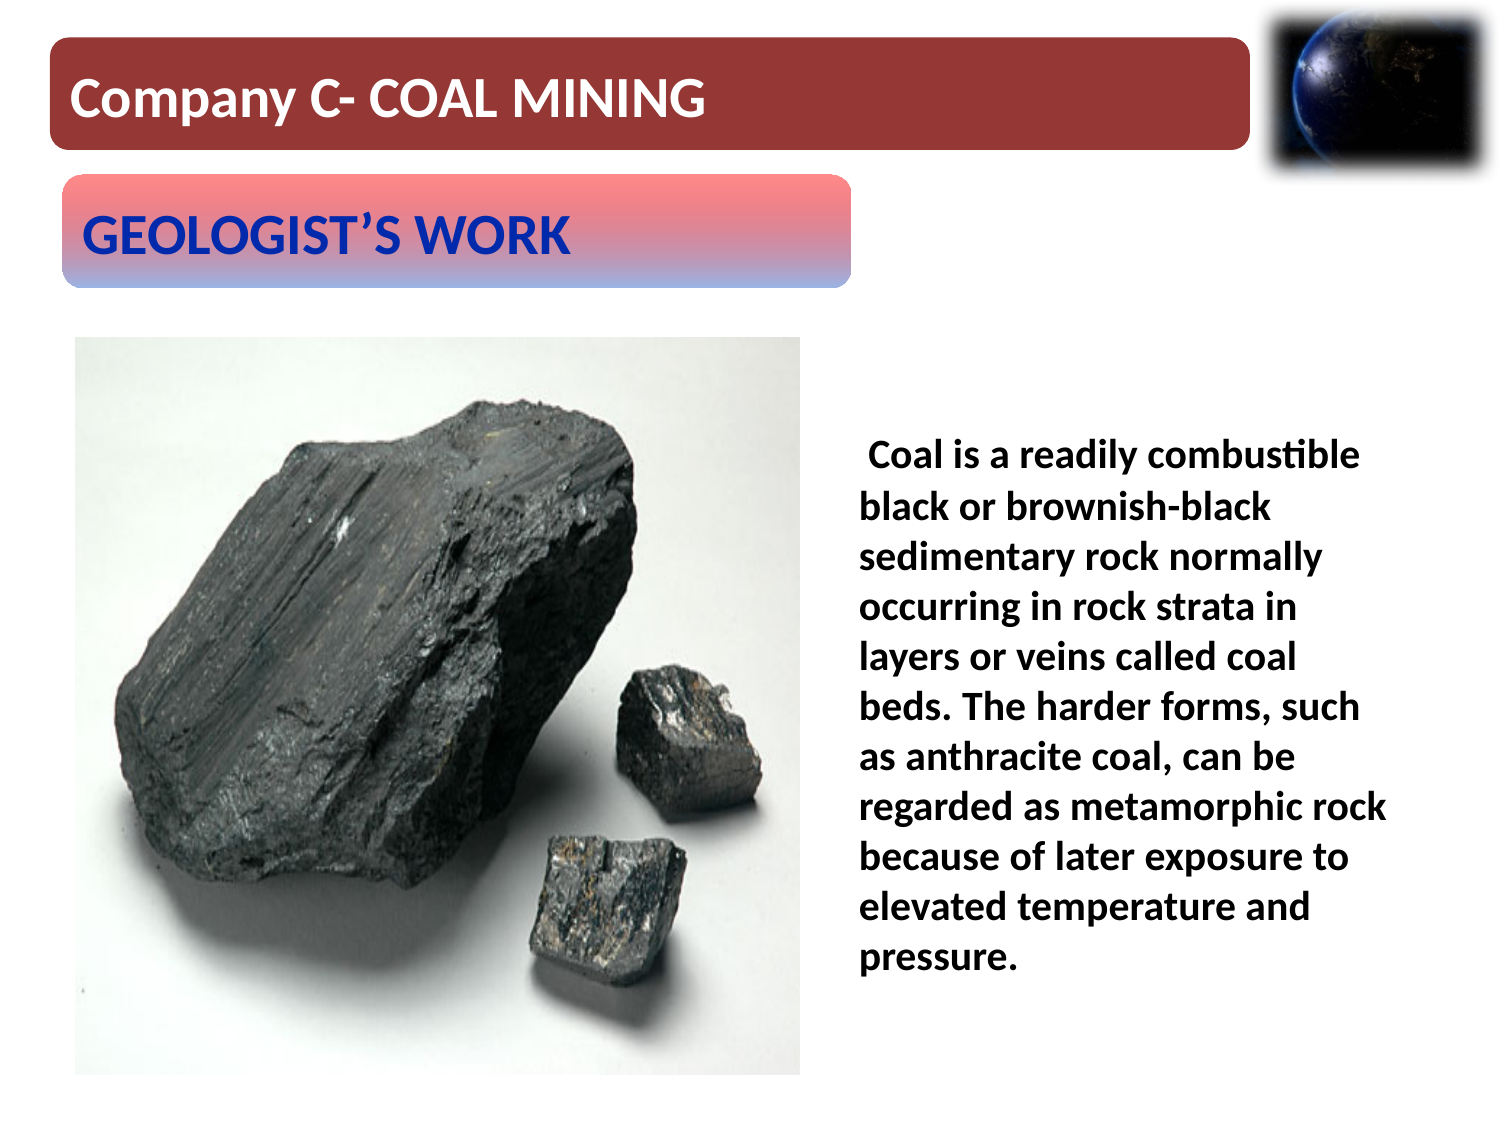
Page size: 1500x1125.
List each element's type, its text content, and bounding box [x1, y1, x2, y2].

text_box Coal is a readily combustible black or brownish-black sedimentary rock normally occurring in rock strata in layers or veins called coal beds. The harder forms, such as anthracite coal, can be regarded as metamorphic rock because of later exposure to elevated temperature and pressure. [804, 412, 1413, 988]
picture [1251, 0, 1500, 188]
text_box Company C- COAL MINING [47, 35, 1246, 153]
picture [74, 337, 801, 1076]
text_box GEOLOGIST’S WORK [60, 172, 853, 290]
